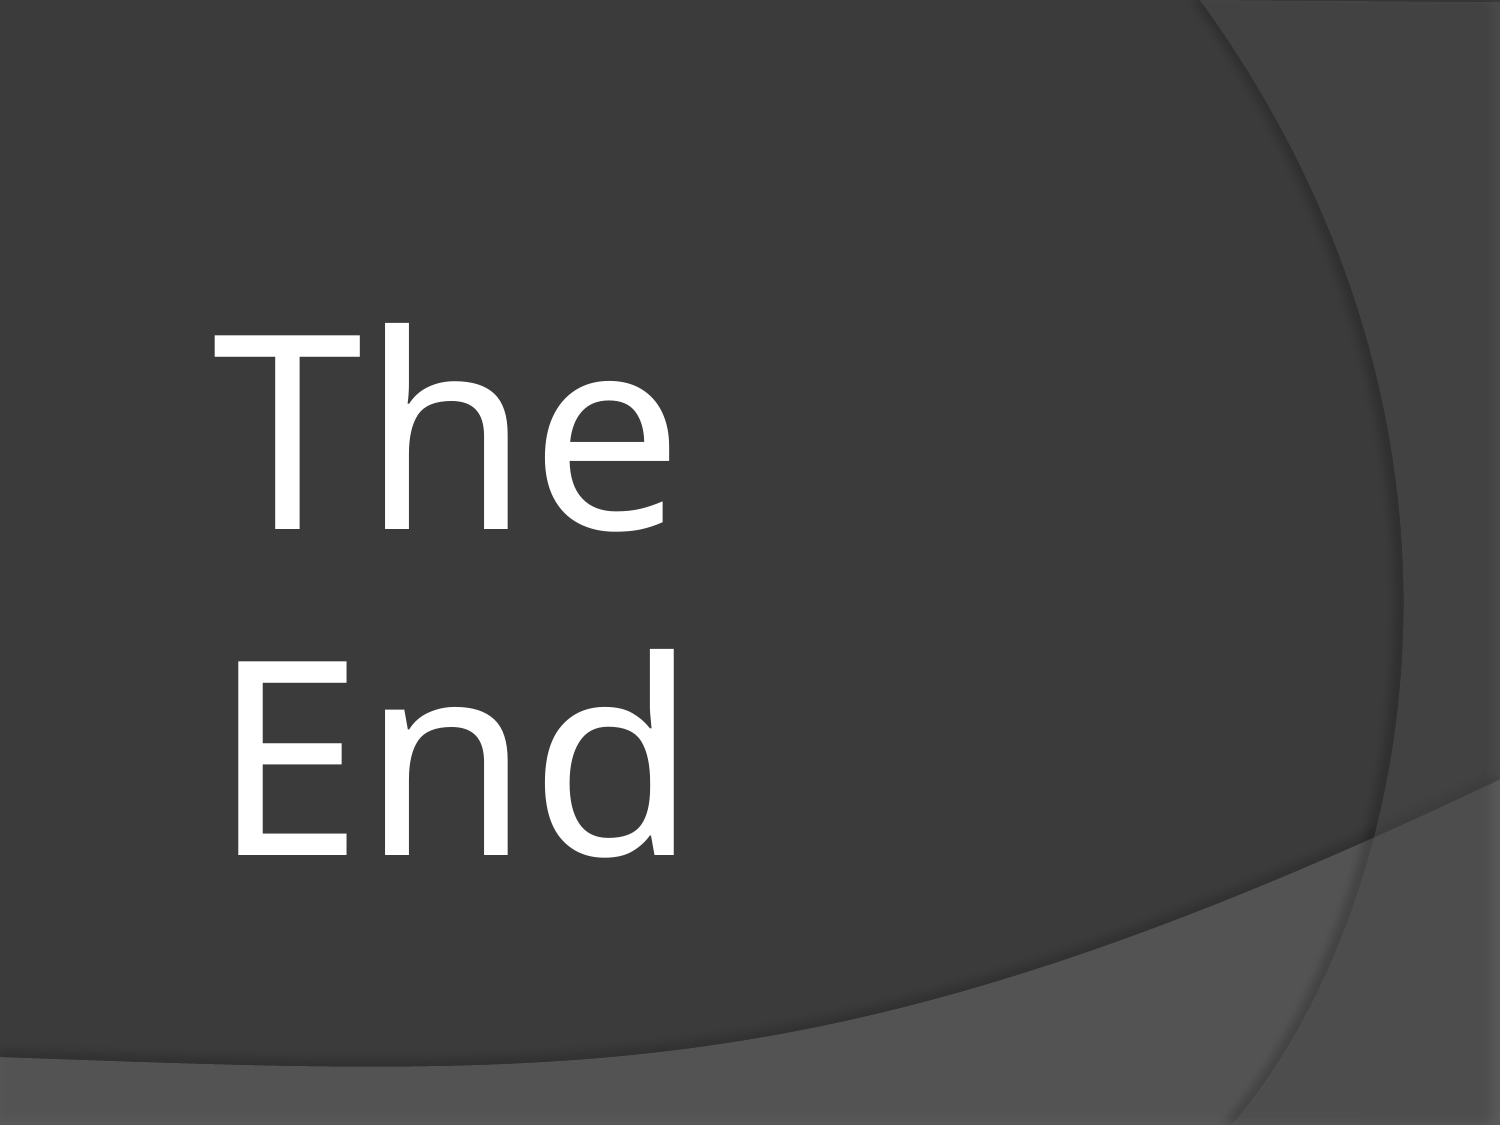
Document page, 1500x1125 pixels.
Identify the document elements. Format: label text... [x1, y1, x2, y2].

title The End [87, 249, 1313, 918]
